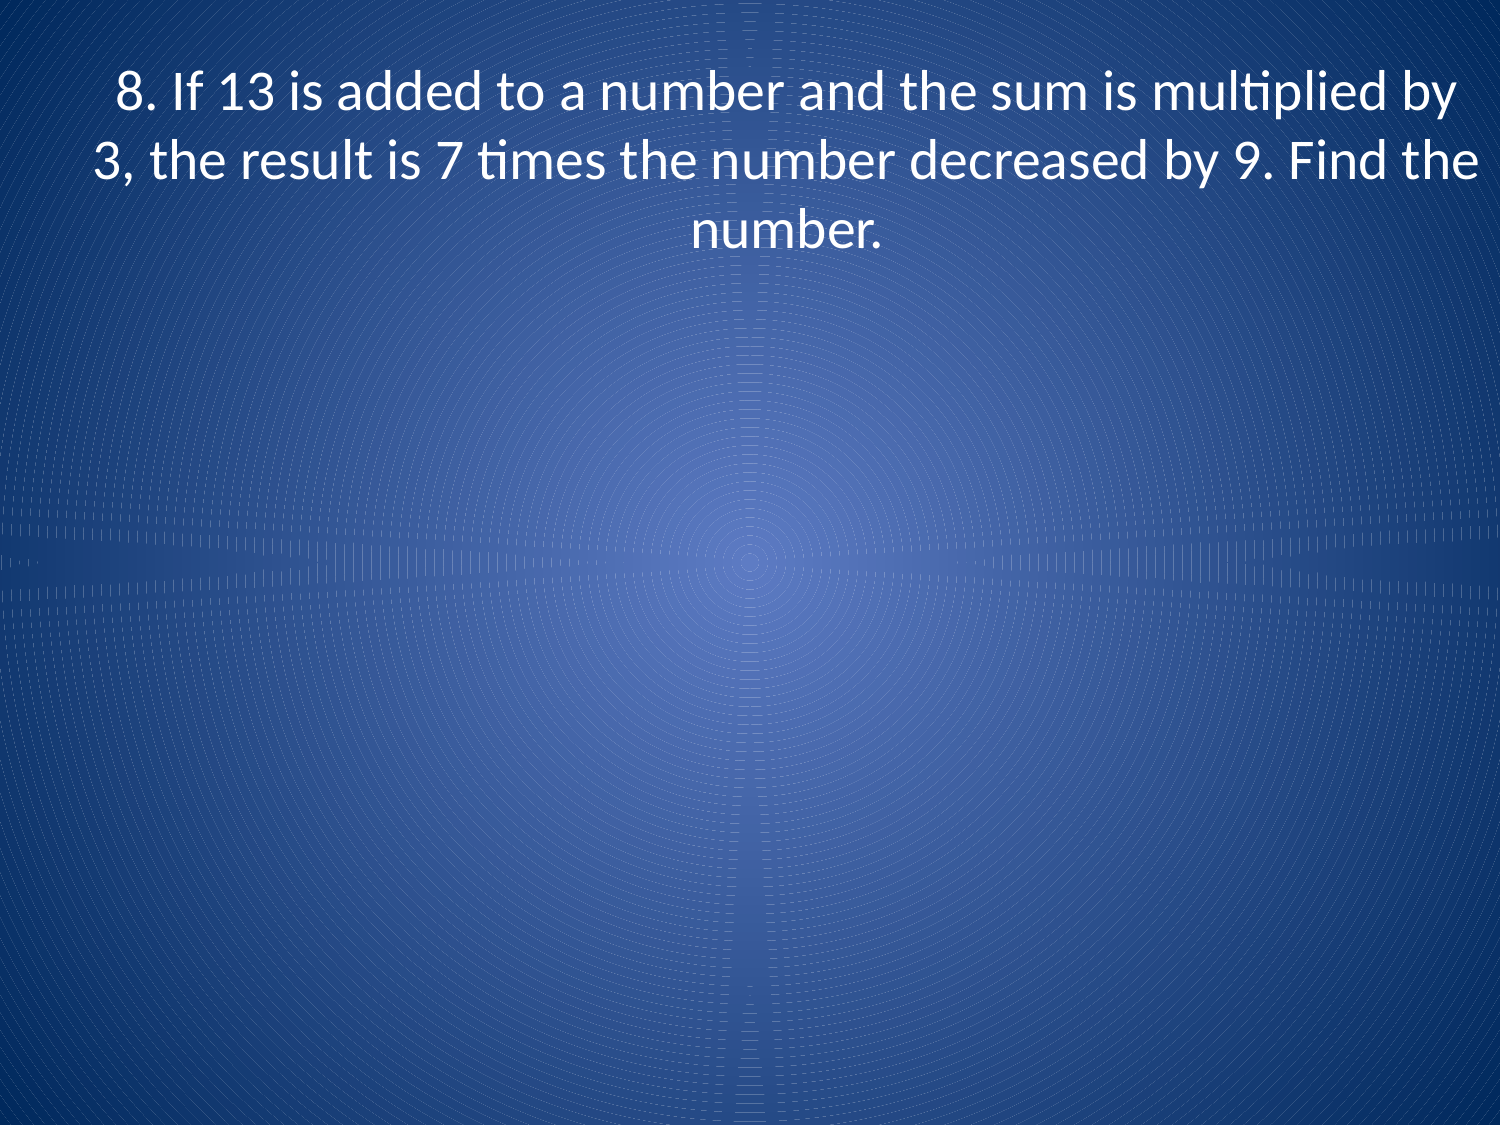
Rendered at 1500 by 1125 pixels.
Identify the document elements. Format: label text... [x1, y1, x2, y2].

title 8. If 13 is added to a number and the sum is multiplied by 3, the result is 7 times the number decreased by 9. Find the number. [75, 45, 1500, 338]
